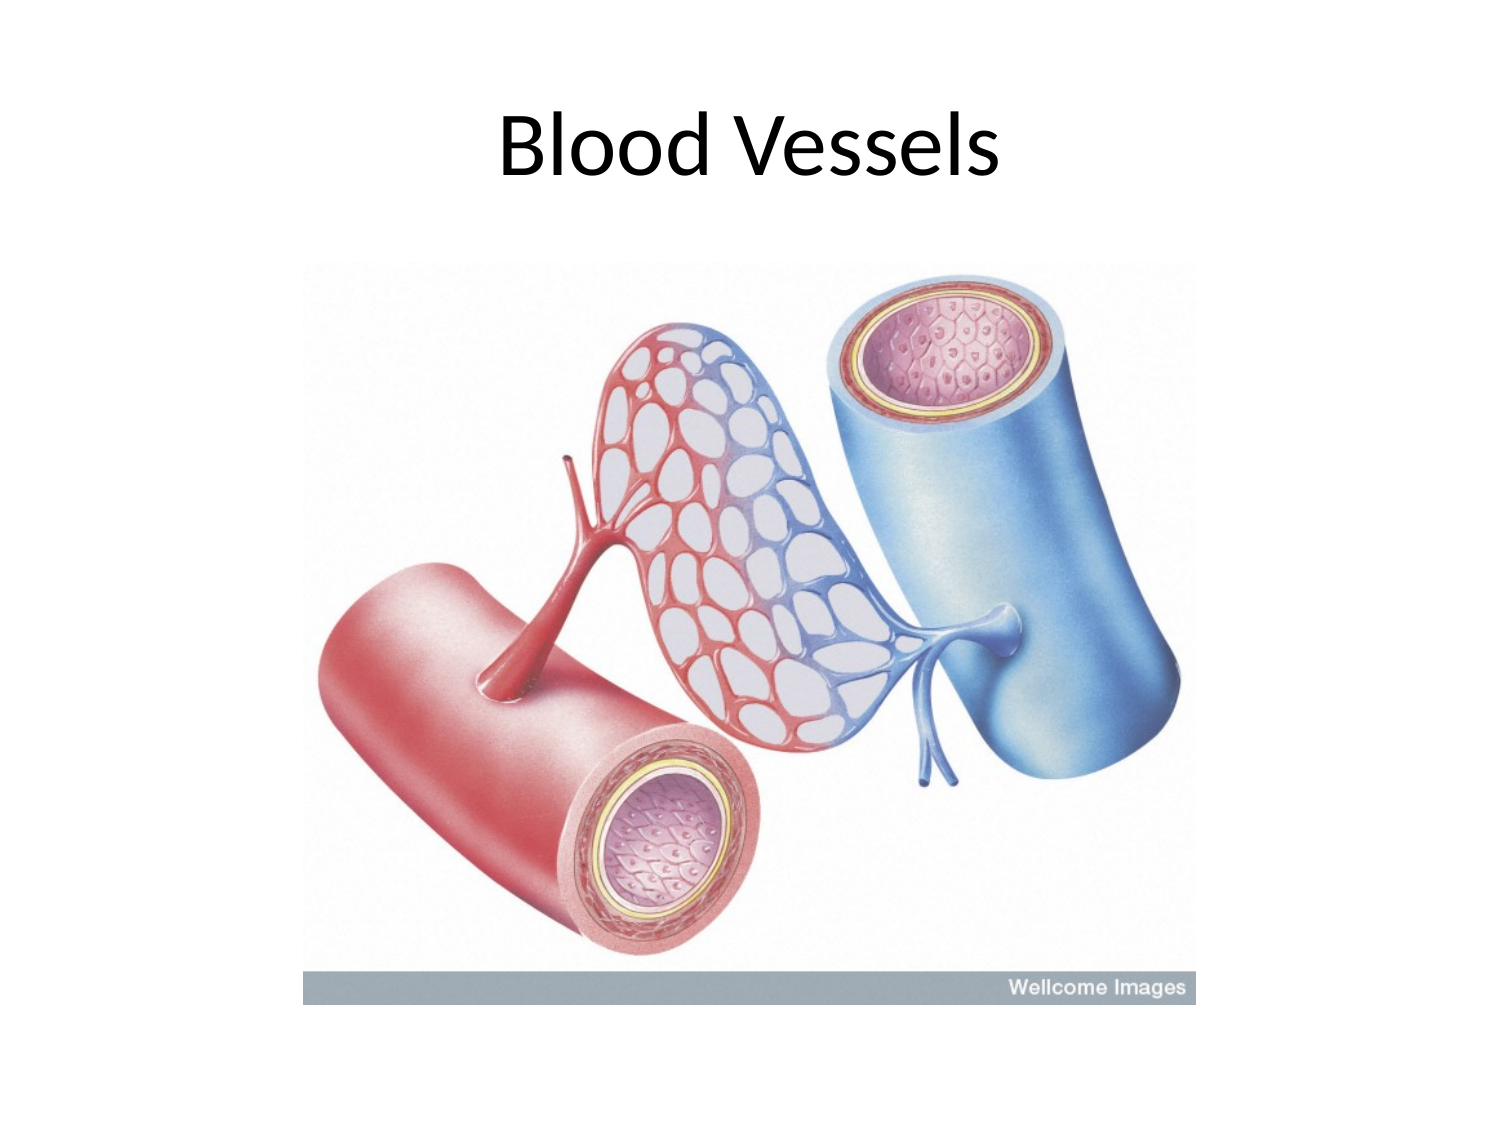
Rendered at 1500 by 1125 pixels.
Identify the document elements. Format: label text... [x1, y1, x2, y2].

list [74, 262, 1426, 1006]
title Blood Vessels [75, 45, 1425, 233]
